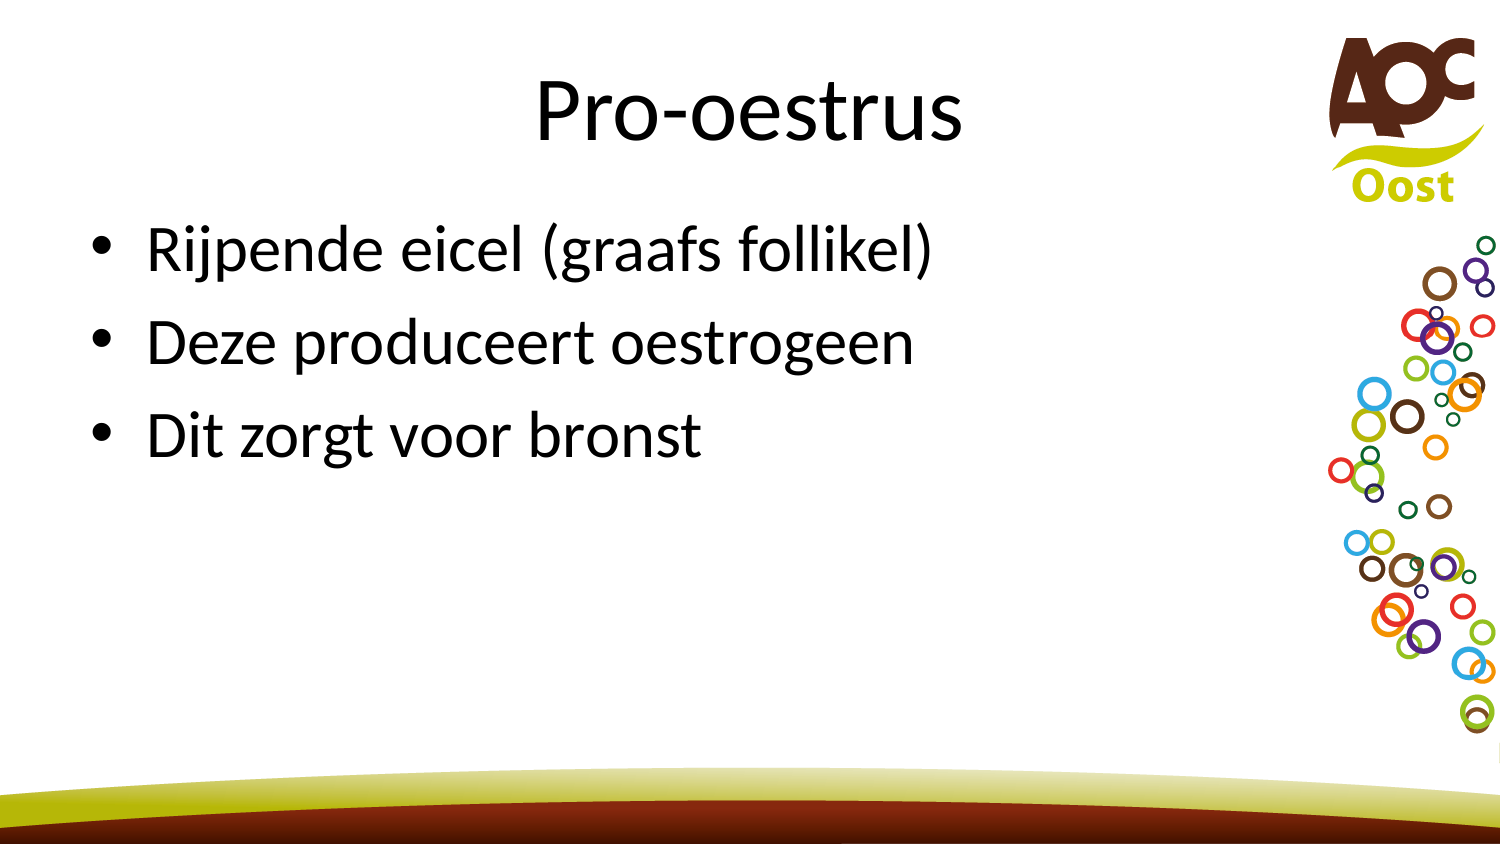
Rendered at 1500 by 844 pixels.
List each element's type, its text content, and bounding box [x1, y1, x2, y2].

list Rijpende eicel (graafs follikel) Deze produceert oestrogeen Dit zorgt voor bronst [75, 196, 1425, 754]
picture [0, 0, 1500, 844]
title Pro-oestrus [75, 33, 1425, 175]
